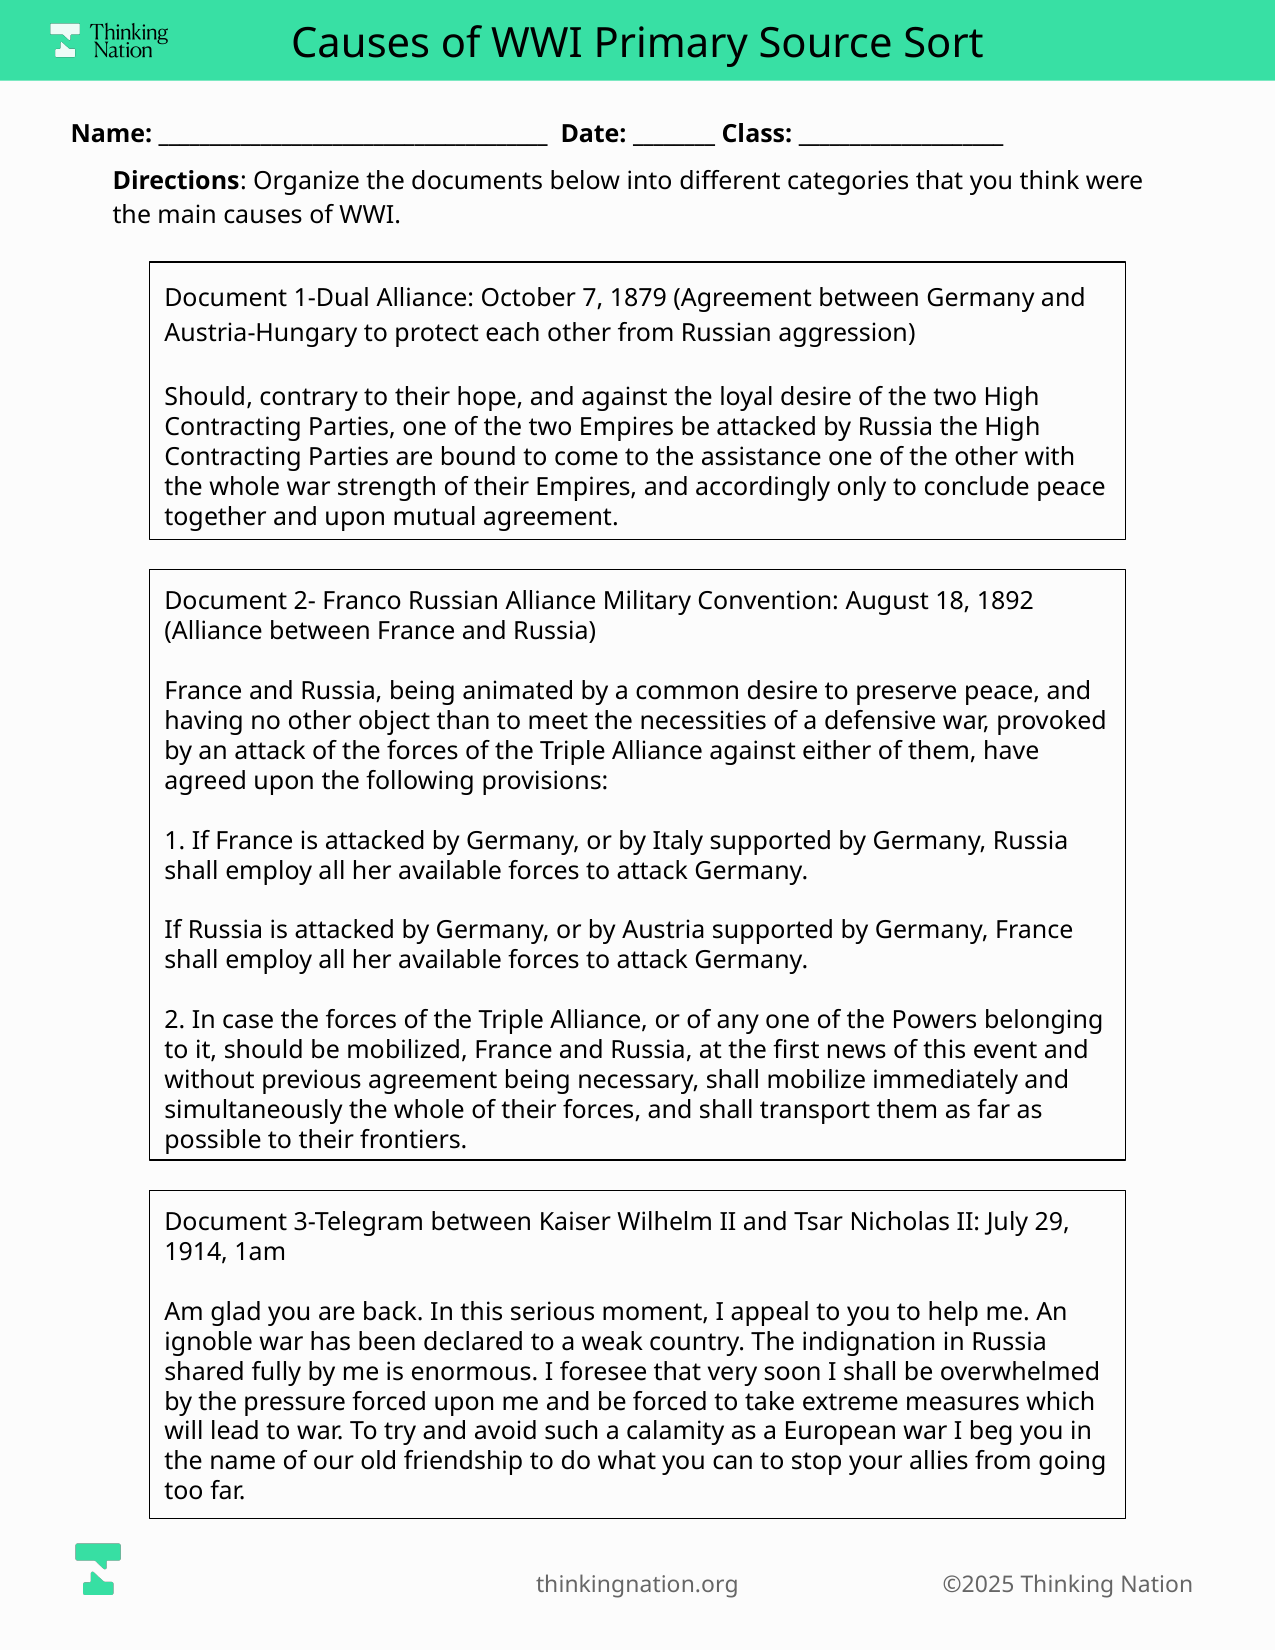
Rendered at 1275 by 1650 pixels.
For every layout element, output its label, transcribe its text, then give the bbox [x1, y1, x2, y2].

text_box thinkingnation.org [486, 1553, 789, 1605]
text_box Document 2- Franco Russian Alliance Military Convention: August 18, 1892 (Alliance between France and Russia) France and Russia, being animated by a common desire to preserve peace, and having no other object than to meet the necessities of a defensive war, provoked by an attack of the forces of the Triple Alliance against either of them, have agreed upon the following provisions: 1. If France is attacked by Germany, or by Italy supported by Germany, Russia shall employ all her available forces to attack Germany. If Russia is attacked by Germany, or by Austria supported by Germany, France shall employ all her available forces to attack Germany. 2. In case the forces of the Triple Alliance, or of any one of the Powers belonging to it, should be mobilized, France and Russia, at the first news of this event and without previous agreement being necessary, shall mobilize immediately and simultaneously the whole of their forces, and shall transport them as far as possible to their frontiers. [149, 569, 1126, 1161]
text_box ©2025 Thinking Nation [907, 1553, 1210, 1605]
text_box Document 3-Telegram between Kaiser Wilhelm II and Tsar Nicholas II: July 29, 1914, 1am Am glad you are back. In this serious moment, I appeal to you to help me. An ignoble war has been declared to a weak country. The indignation in Russia shared fully by me is enormous. I foresee that very soon I shall be overwhelmed by the pressure forced upon me and be forced to take extreme measures which will lead to war. To try and avoid such a calamity as a European war I beg you in the name of our old friendship to do what you can to stop your allies from going too far. [149, 1190, 1126, 1519]
text_box Name: ______________________________________ Date: ________ Class: ____________________ [55, 102, 1223, 162]
text_box Directions: Organize the documents below into different categories that you think were the main causes of WWI. [97, 162, 1178, 313]
picture [62, 1533, 134, 1605]
text_box Causes of WWI Primary Source Sort [0, 0, 1275, 81]
picture [36, 12, 172, 69]
text_box Document 1-Dual Alliance: October 7, 1879 (Agreement between Germany and Austria-Hungary to protect each other from Russian aggression) Should, contrary to their hope, and against the loyal desire of the two High Contracting Parties, one of the two Empires be attacked by Russia the High Contracting Parties are bound to come to the assistance one of the other with the whole war strength of their Empires, and accordingly only to conclude peace together and upon mutual agreement. [149, 262, 1126, 540]
